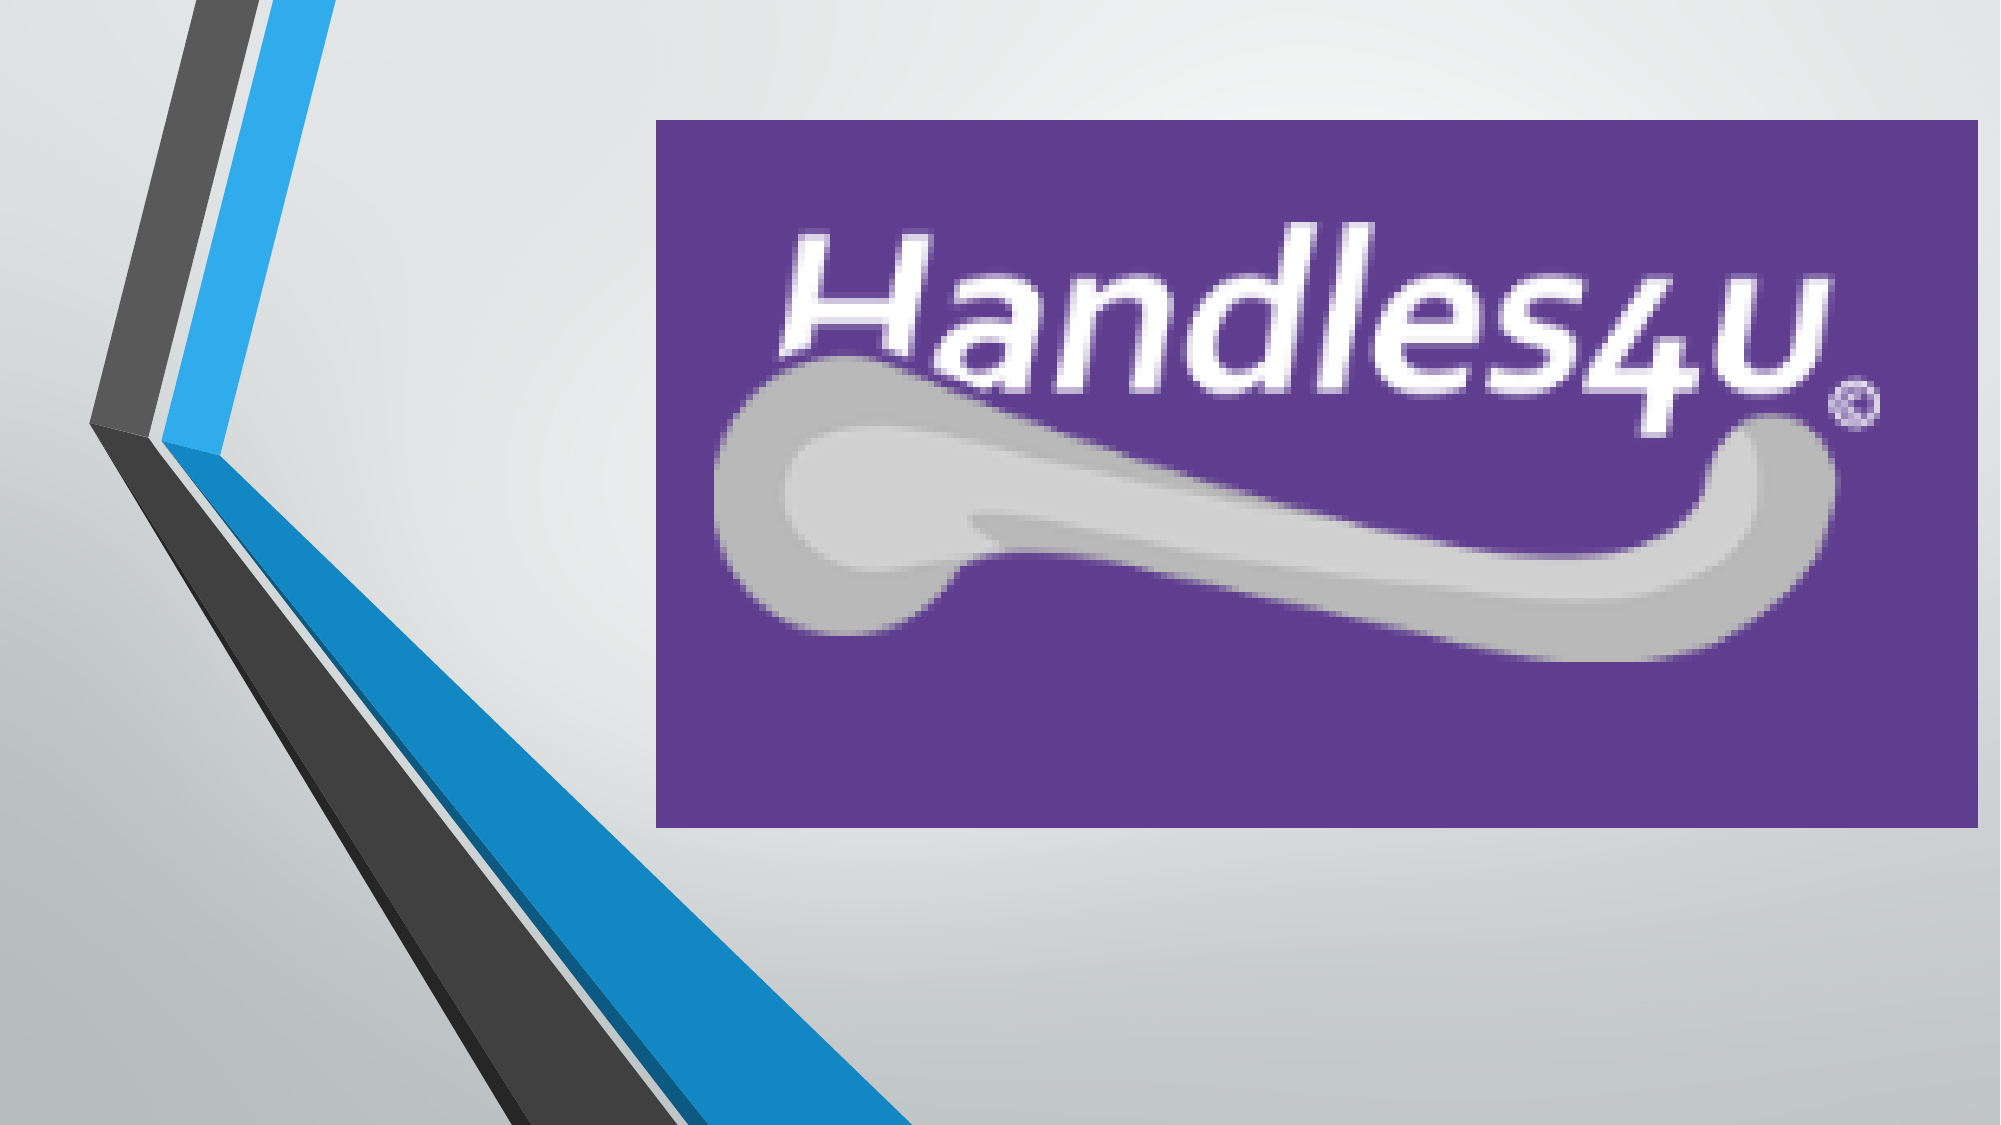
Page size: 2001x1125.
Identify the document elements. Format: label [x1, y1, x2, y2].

picture [656, 120, 1978, 828]
